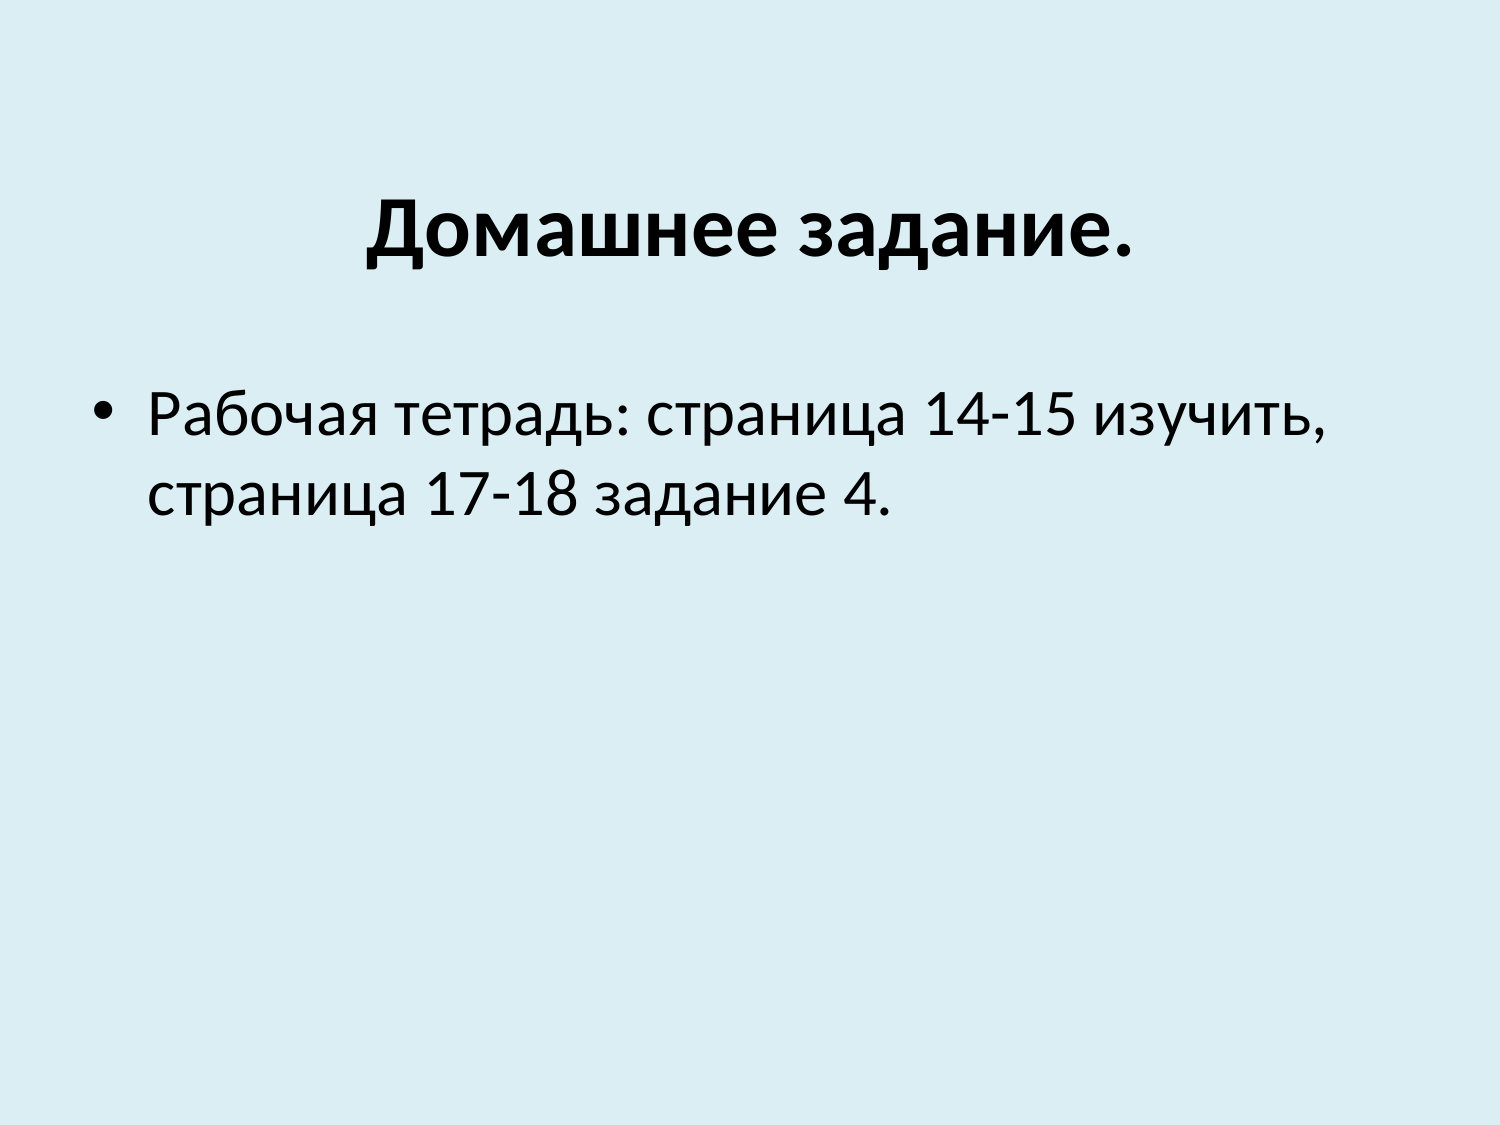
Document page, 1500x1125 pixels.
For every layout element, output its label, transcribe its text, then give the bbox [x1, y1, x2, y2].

title Домашнее задание. [76, 160, 1427, 361]
list Рабочая тетрадь: страница 14-15 изучить, страница 17-18 задание 4. [76, 361, 1427, 816]
